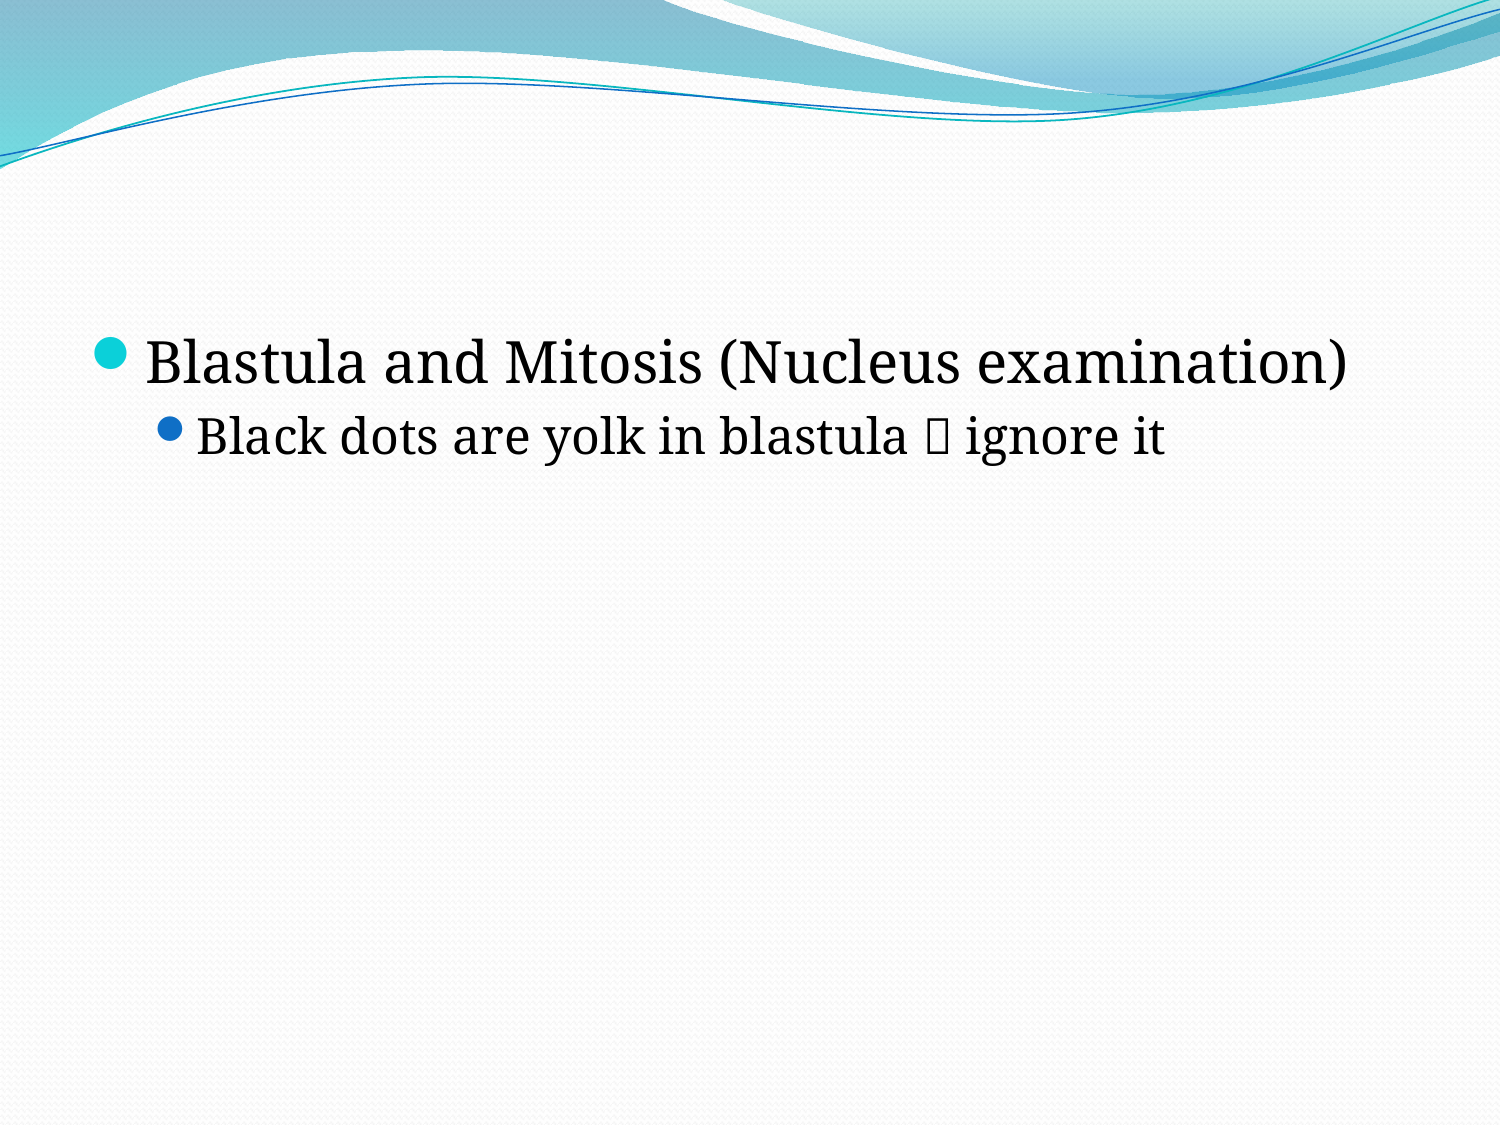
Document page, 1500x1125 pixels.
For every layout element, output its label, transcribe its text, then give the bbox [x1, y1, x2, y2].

list Blastula and Mitosis (Nucleus examination) Black dots are yolk in blastula  ignore it [75, 317, 1425, 1038]
